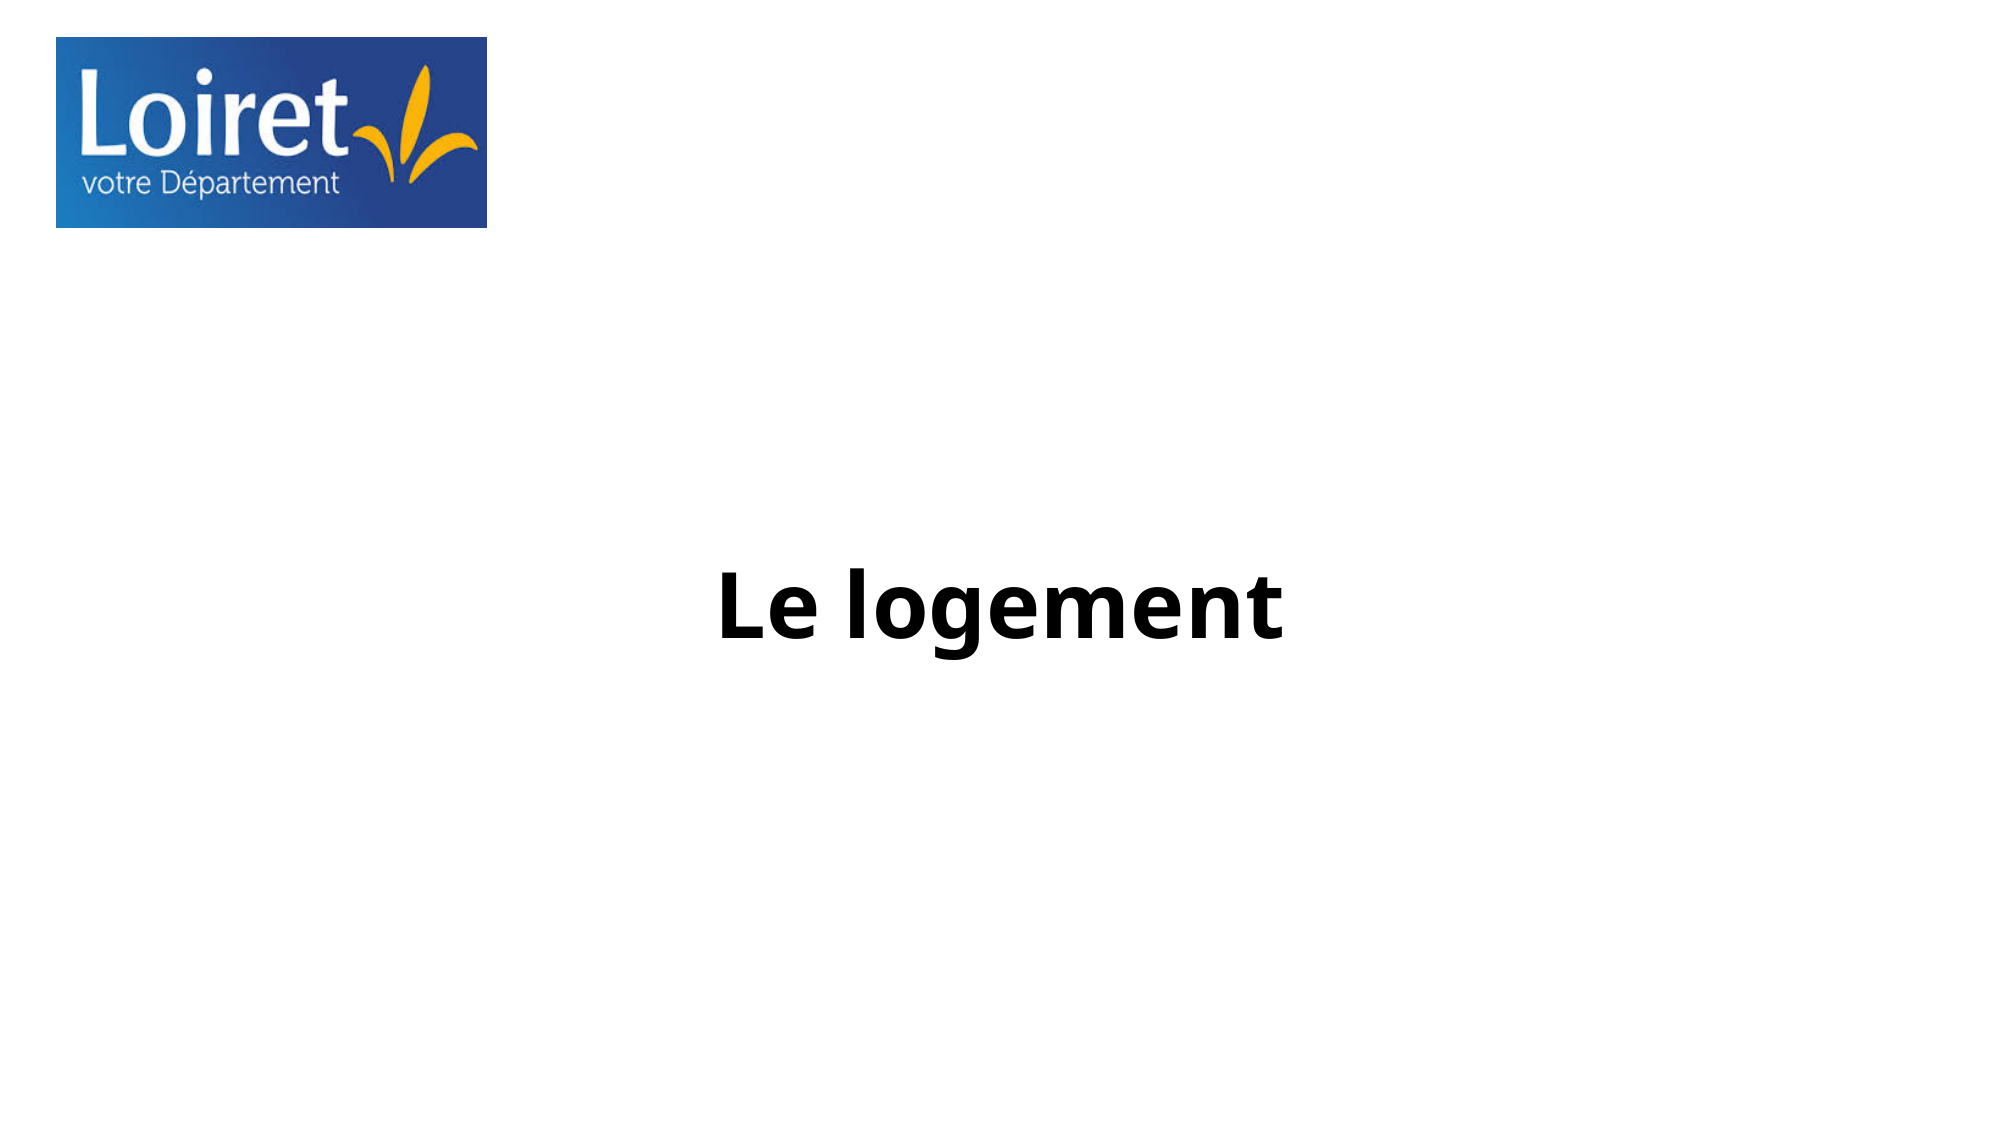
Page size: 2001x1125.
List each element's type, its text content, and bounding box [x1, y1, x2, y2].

title Le logement [137, 522, 1863, 696]
picture [56, 37, 487, 228]
